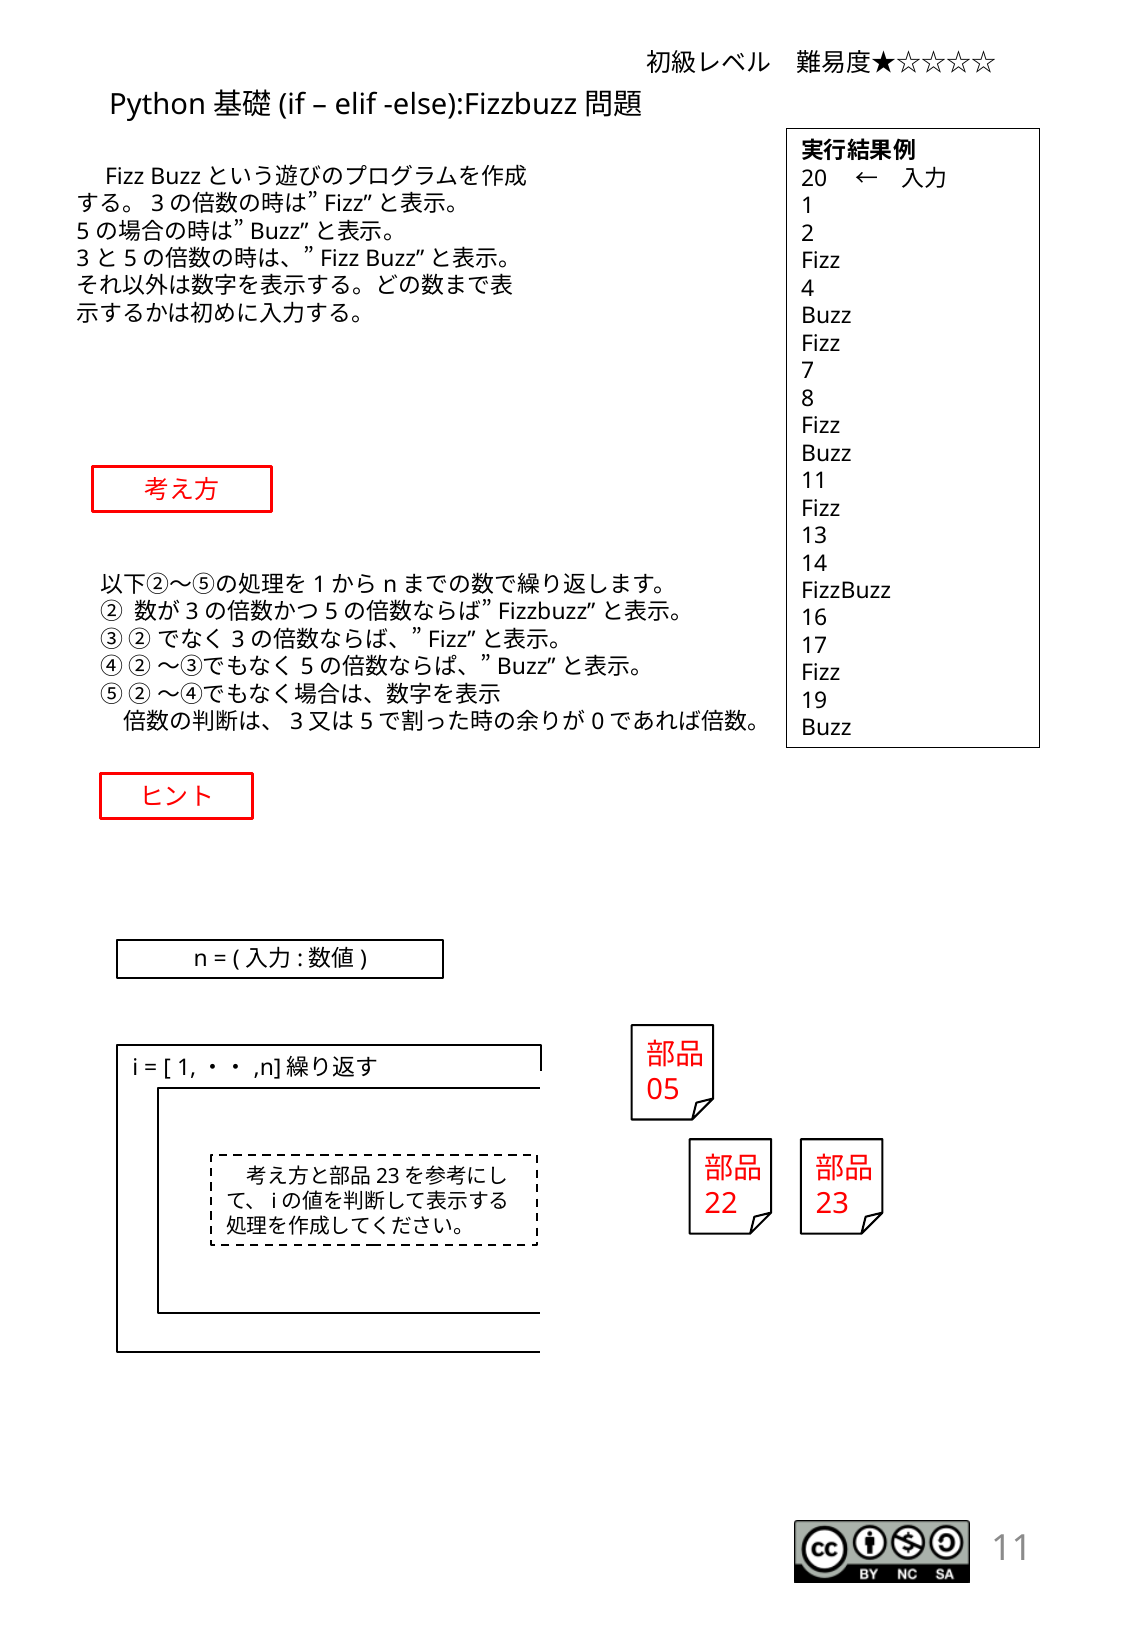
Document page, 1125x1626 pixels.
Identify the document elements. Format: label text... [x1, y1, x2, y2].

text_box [631, 1025, 728, 1120]
text_box 考え方 [92, 466, 272, 512]
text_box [117, 1045, 606, 1386]
text_box ヒント [100, 773, 253, 819]
text_box Fizz Buzzという遊びのプログラムを作成する。3の倍数の時は”Fizz”と表示。 5の場合の時は”Buzz”と表示。 3と5の倍数の時は、”Fizz Buzz”と表示。 それ以外は数字を表示する。どの数まで表示するかは初めに入力する。 [61, 153, 547, 334]
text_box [800, 1139, 898, 1234]
text_box 実行結果例 20 ← 入力 1 2 Fizz 4 Buzz Fizz 7 8 Fizz Buzz 11 Fizz 13 14 FizzBuzz 16 17 Fizz 19 Buzz [786, 128, 1040, 748]
text_box n = (入力:数値) [117, 940, 444, 979]
slide_number 11 [794, 1506, 1048, 1593]
text_box 初級レベル 難易度★☆☆☆☆ [631, 39, 1048, 78]
picture [794, 1520, 970, 1583]
text_box 以下②～⑤の処理を1からnまでの数で繰り返します。 ② 数が3の倍数かつ5の倍数ならば”Fizzbuzz”と表示。 ③ ②でなく3の倍数ならば、”Fizz”と表示。 ④ ②～③でもなく5の倍数ならぱ、”Buzz”と表示。 ⑤ ②～④でもなく場合は、数字を表示 倍数の判断は、3又は5で割った時の余りが0であれば倍数。 [85, 561, 786, 742]
text_box Python基礎(if – elif -else):Fizzbuzz問題 [94, 78, 1054, 129]
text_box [689, 1139, 786, 1234]
